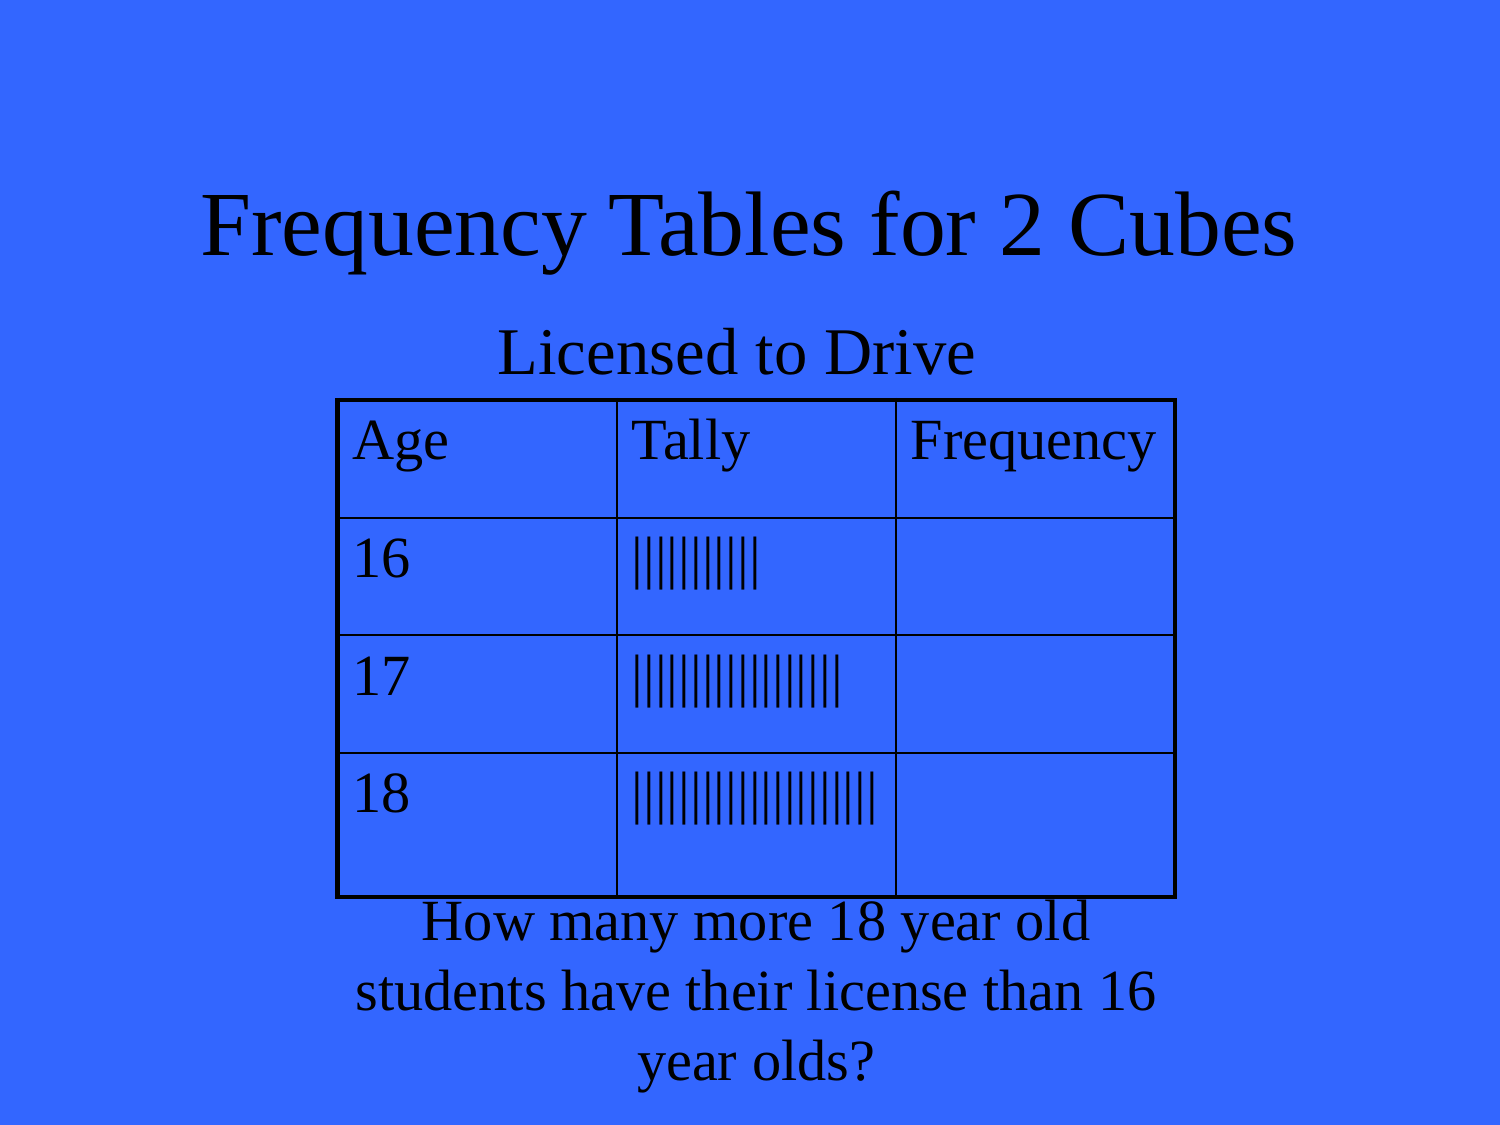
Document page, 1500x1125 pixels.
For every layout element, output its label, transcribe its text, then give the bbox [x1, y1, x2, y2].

table_cell ||||||||||| [618, 519, 895, 634]
table_cell [897, 754, 1173, 875]
table_cell |||||||||||||||||| [618, 636, 895, 752]
table_cell 17 [340, 636, 616, 752]
table_cell 16 [340, 519, 616, 634]
table_cell ||||||||||||||||||||| [618, 754, 895, 875]
title Frequency Tables for 2 Cubes [112, 124, 1388, 313]
table_cell 18 [340, 754, 616, 875]
table_cell [897, 636, 1173, 752]
table_header Frequency [897, 402, 1173, 517]
subtitle Licensed to Drive [212, 313, 1263, 926]
text_box How many more 18 year old students have their license than 16 year olds? [337, 875, 1175, 1100]
table_cell [897, 519, 1173, 634]
table_header Tally [618, 402, 895, 517]
table_header Age [340, 402, 616, 517]
